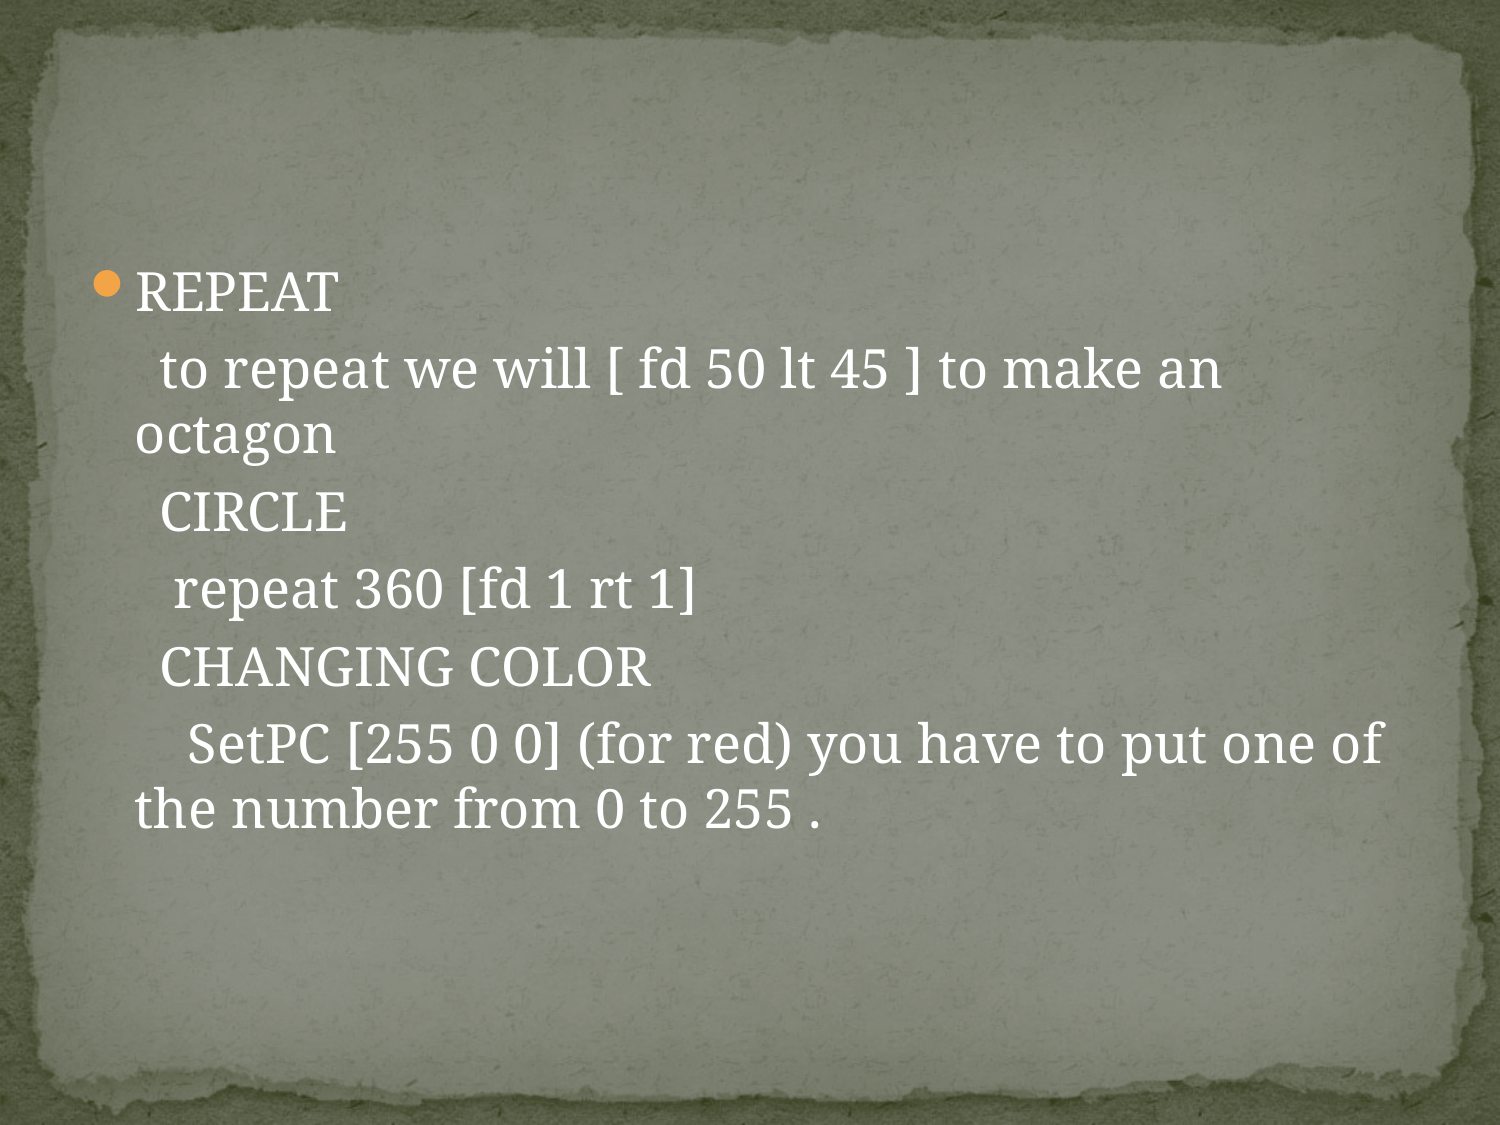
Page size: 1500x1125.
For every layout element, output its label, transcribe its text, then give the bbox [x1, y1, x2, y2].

list REPEAT to repeat we will [ fd 50 lt 45 ] to make an octagon CIRCLE repeat 360 [fd 1 rt 1] CHANGING COLOR SetPC [255 0 0] (for red) you have to put one of the number from 0 to 255 . [75, 249, 1425, 1000]
